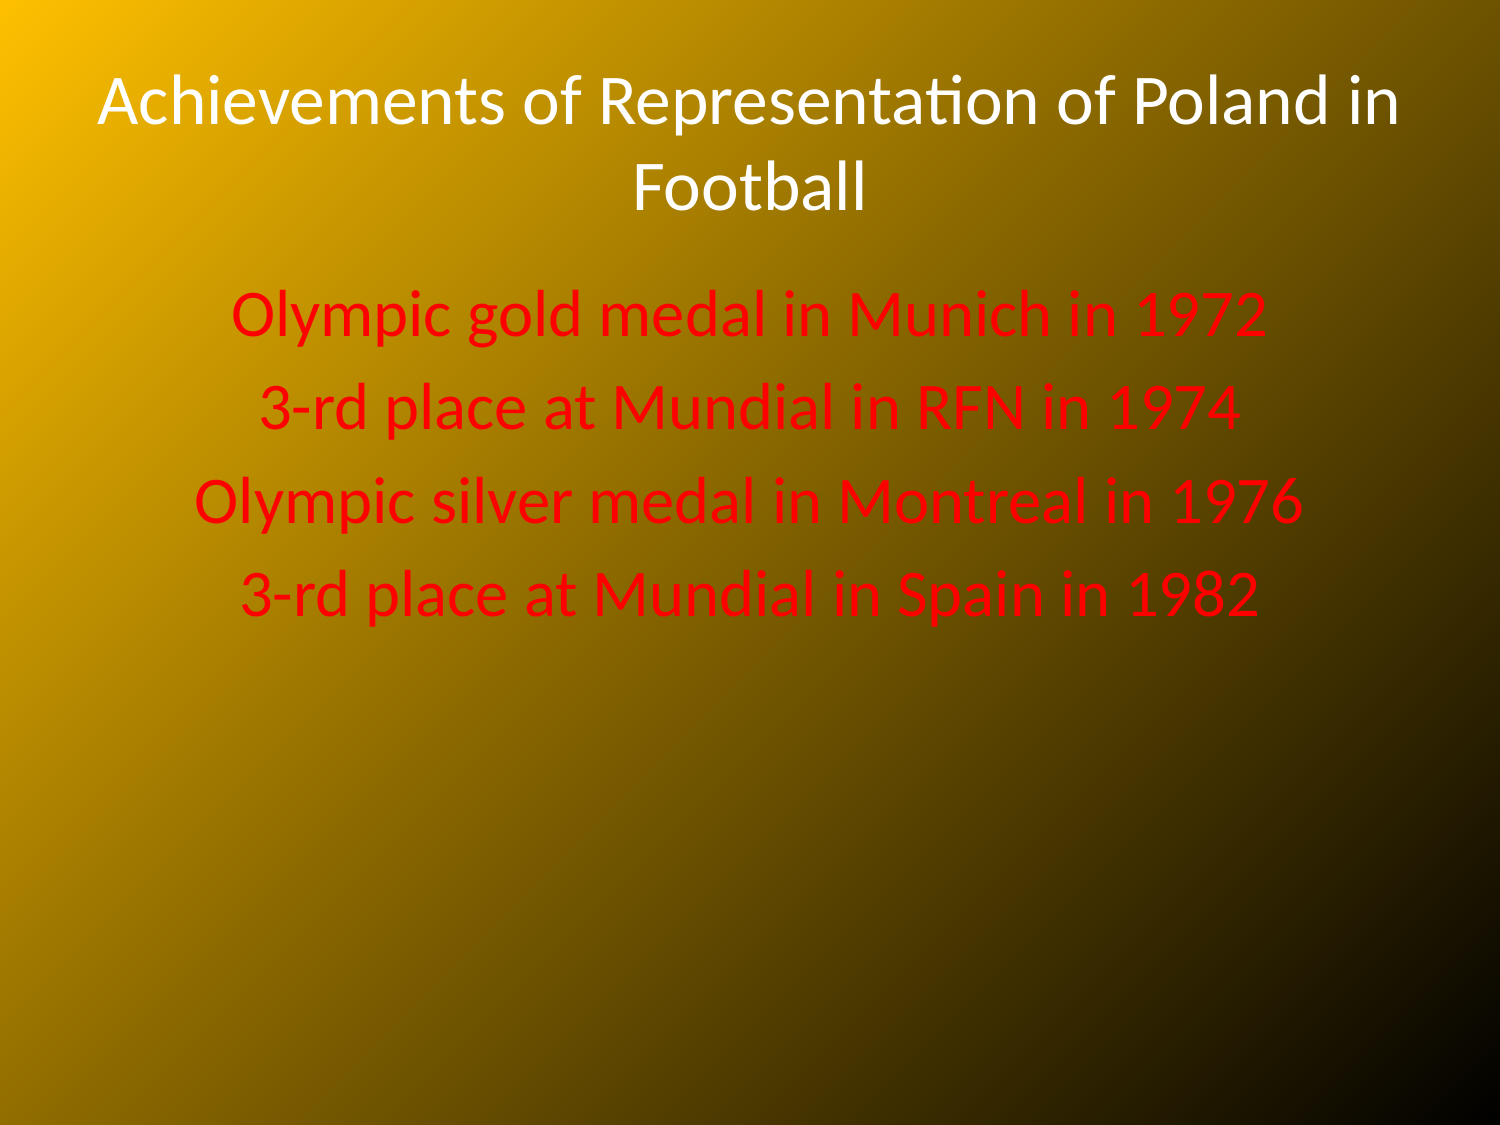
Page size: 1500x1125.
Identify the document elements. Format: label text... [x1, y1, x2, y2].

title Achievements of Representation of Poland in Football [75, 45, 1425, 233]
list Olympic gold medal in Munich in 1972 3-rd place at Mundial in RFN in 1974 Olympic silver medal in Montreal in 1976 3-rd place at Mundial in Spain in 1982 [75, 262, 1425, 1005]
